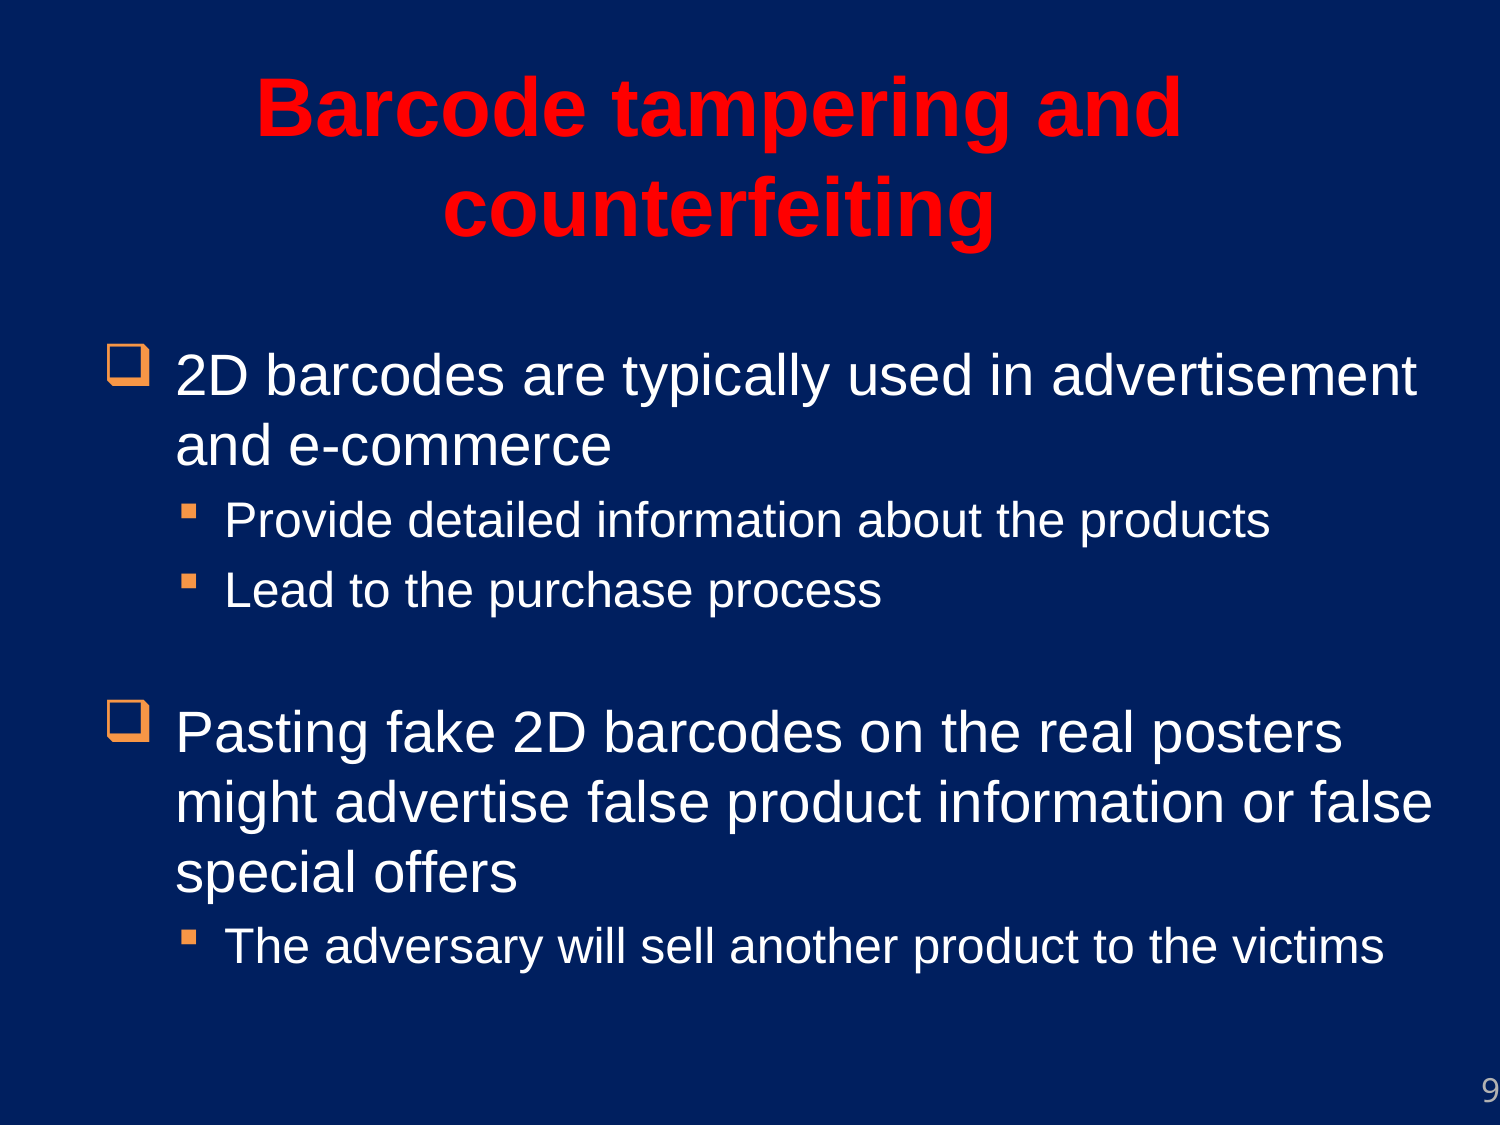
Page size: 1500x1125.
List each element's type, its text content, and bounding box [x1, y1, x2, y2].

text_box 2D barcodes are typically used in advertisement and e-commerce Provide detailed information about the products Lead to the purchase process Pasting fake 2D barcodes on the real posters might advertise false product information or false special offers The adversary will sell another product to the victims [87, 261, 1459, 1013]
slide_number 9 [1437, 1069, 1500, 1110]
text_box [98, 66, 1459, 327]
text_box Barcode tampering and counterfeiting [87, 45, 1354, 261]
